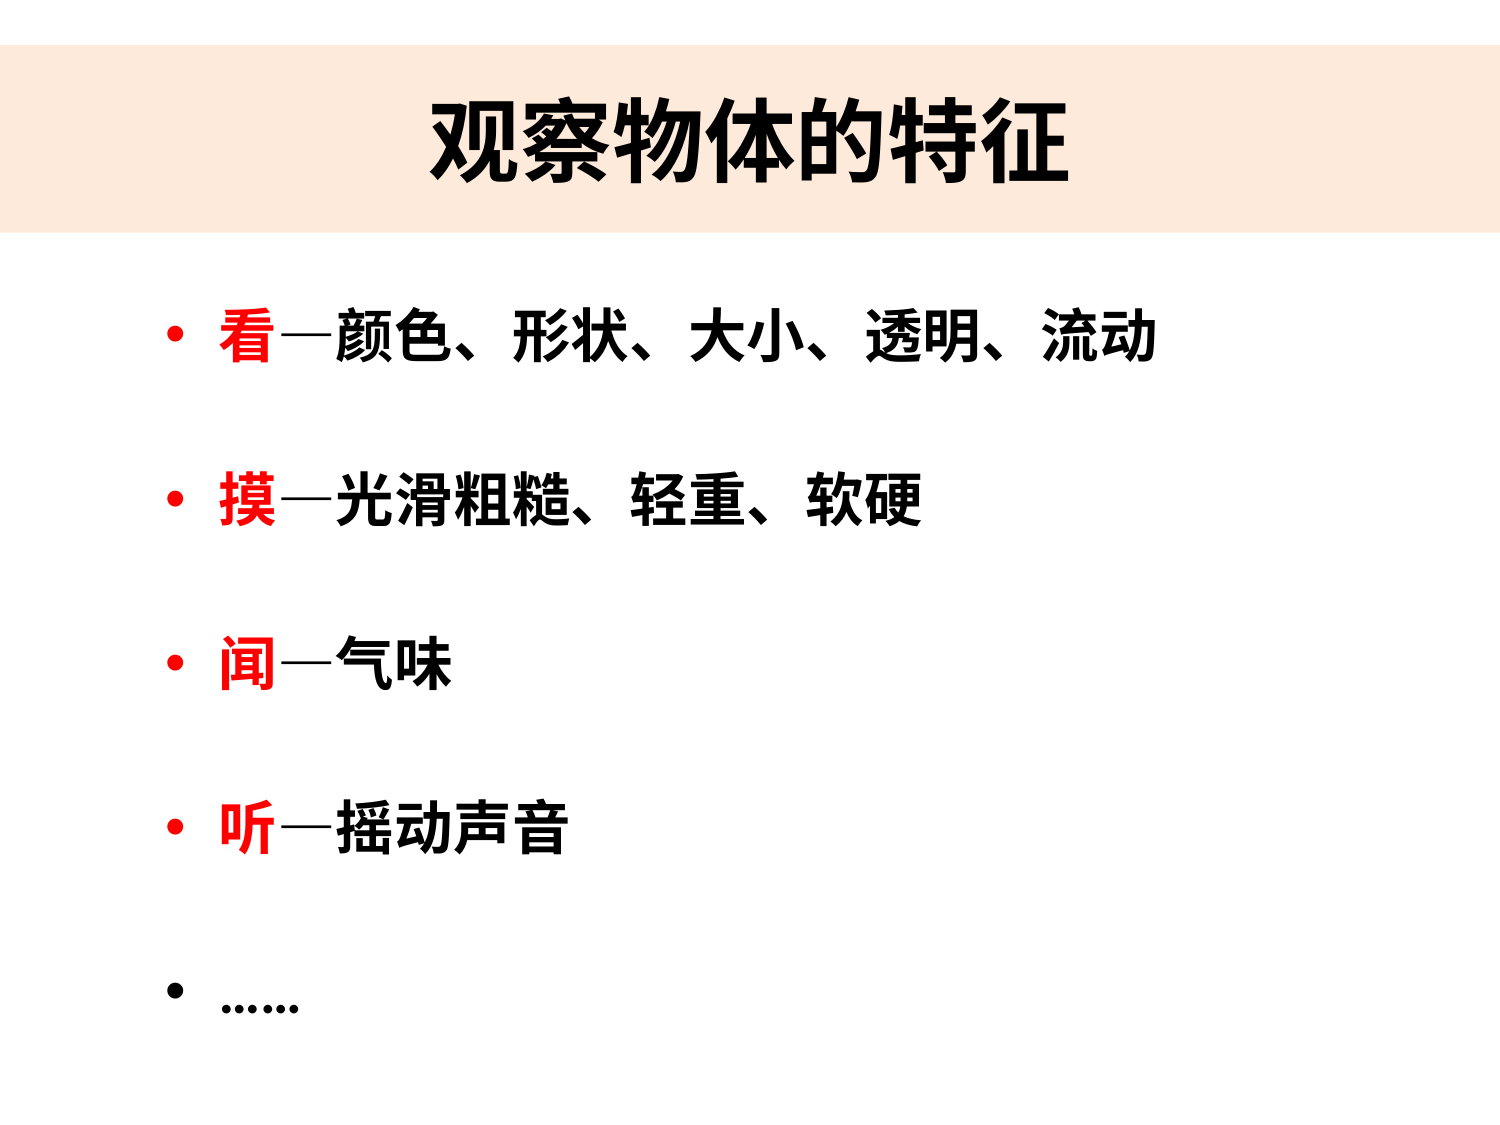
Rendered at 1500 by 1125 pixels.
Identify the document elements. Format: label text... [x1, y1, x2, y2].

list 看—颜色、形状、大小、透明、流动 摸—光滑粗糙、轻重、软硬 闻—气味 听—摇动声音 …… [150, 290, 1500, 1034]
title 观察物体的特征 [0, 45, 1500, 233]
